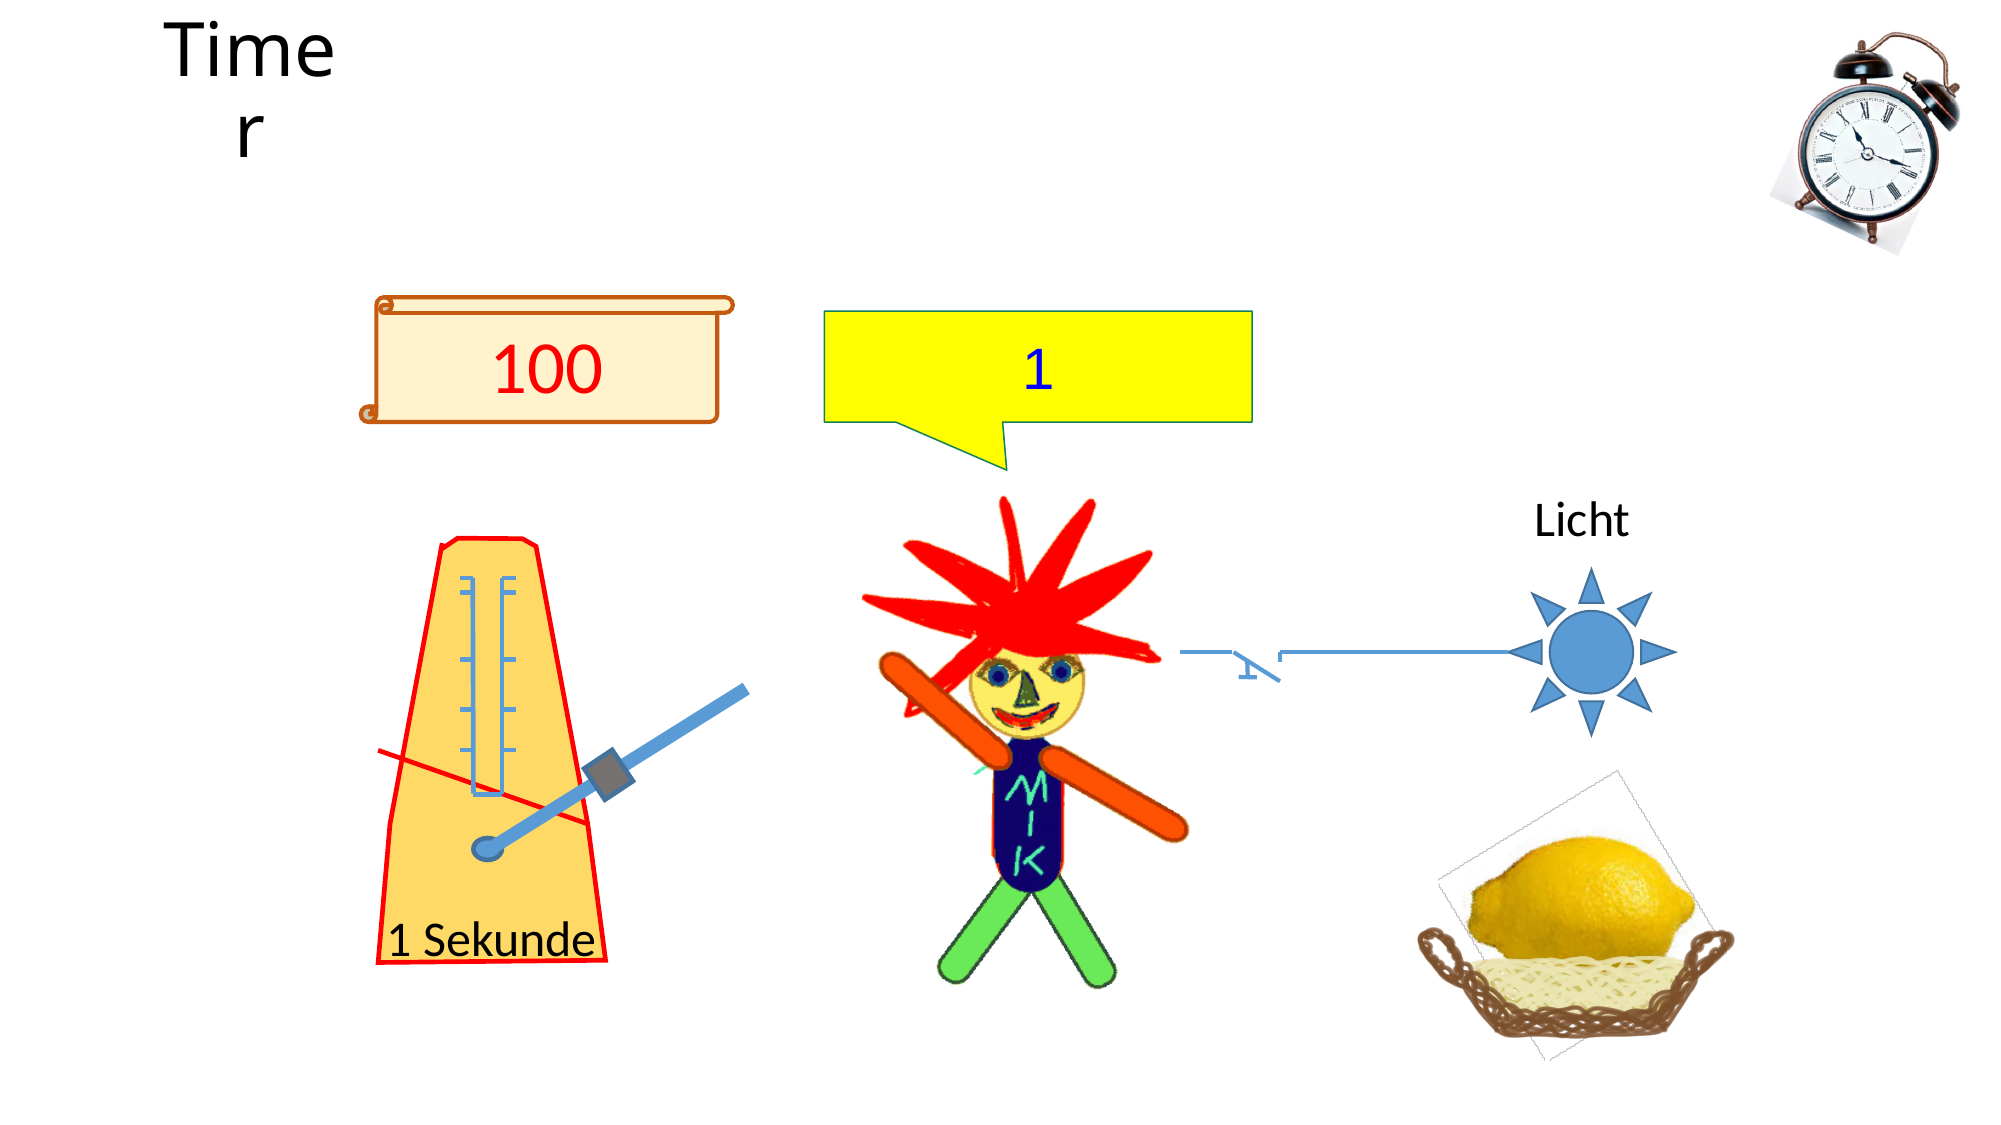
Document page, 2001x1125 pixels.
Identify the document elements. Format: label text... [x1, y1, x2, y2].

picture [840, 478, 1206, 1004]
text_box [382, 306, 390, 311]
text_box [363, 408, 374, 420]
title Timer [139, 108, 361, 182]
text_box 1 [824, 311, 1253, 471]
text_box 100 [359, 296, 734, 424]
picture [1769, 0, 1990, 257]
picture [1382, 772, 1770, 1107]
text_box Licht [1519, 478, 1646, 554]
text_box [409, 537, 569, 714]
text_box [226, 714, 761, 980]
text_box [1206, 569, 1675, 735]
